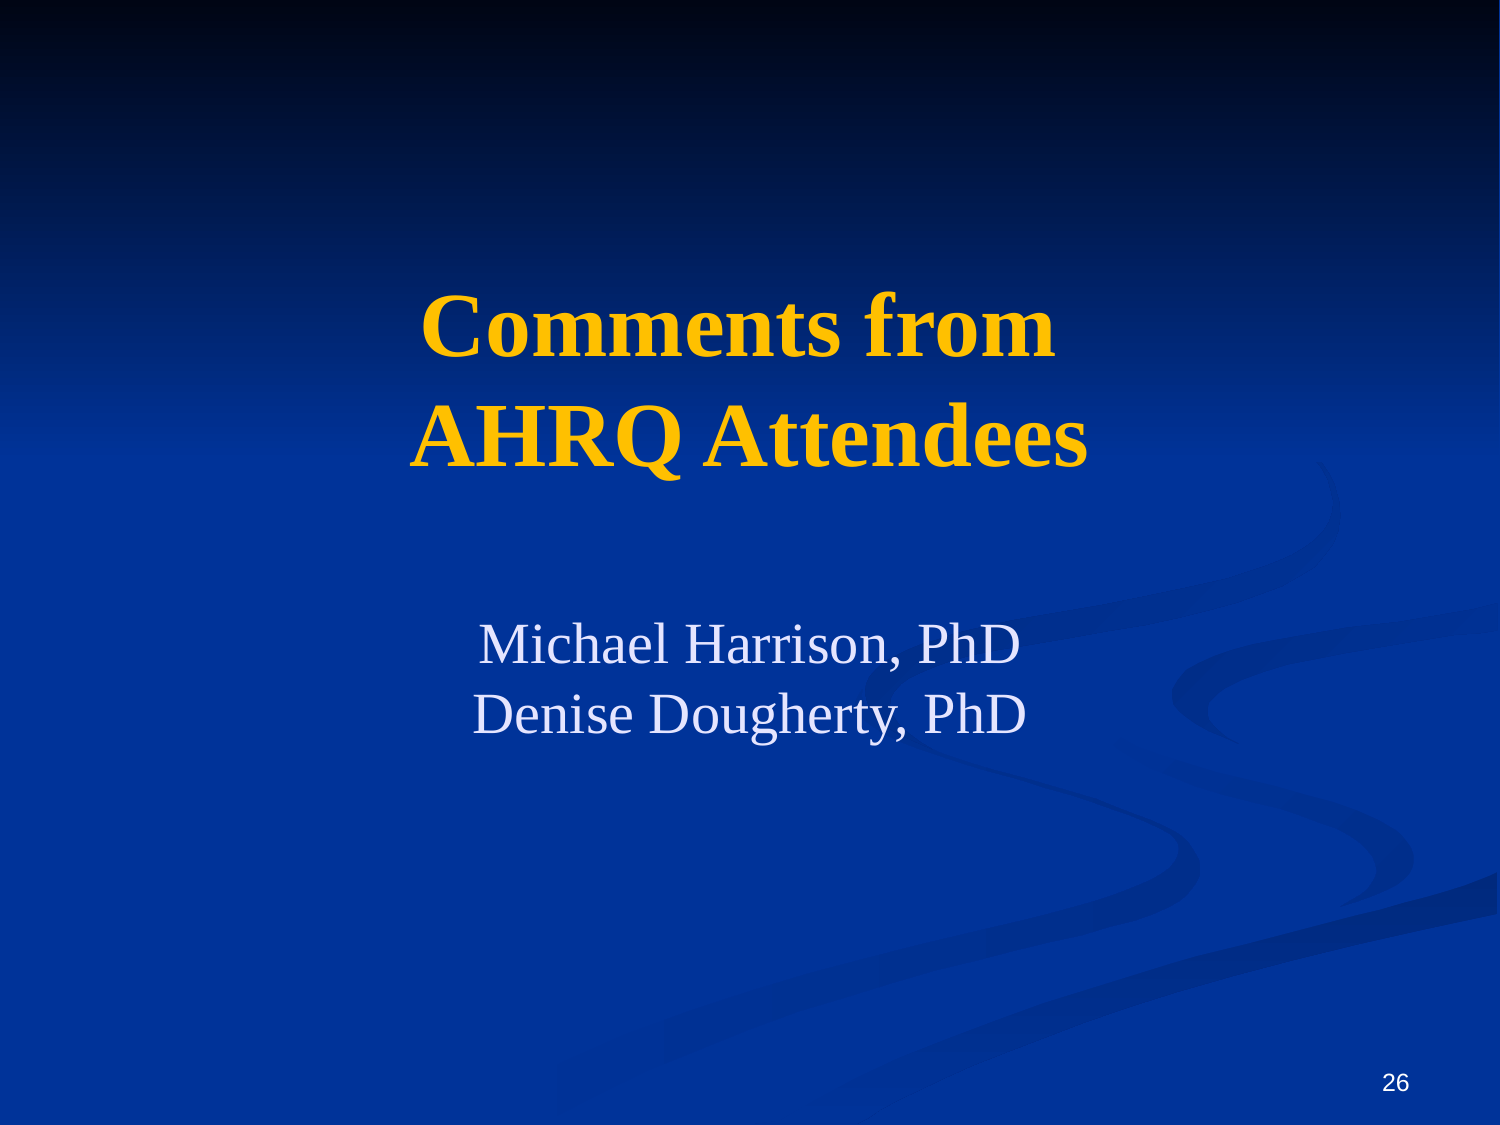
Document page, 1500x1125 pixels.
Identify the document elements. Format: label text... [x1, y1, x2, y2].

title Comments from AHRQ Attendees Michael Harrison, PhD Denise Dougherty, PhD [112, 174, 1388, 851]
slide_number 26 [1074, 1025, 1426, 1105]
